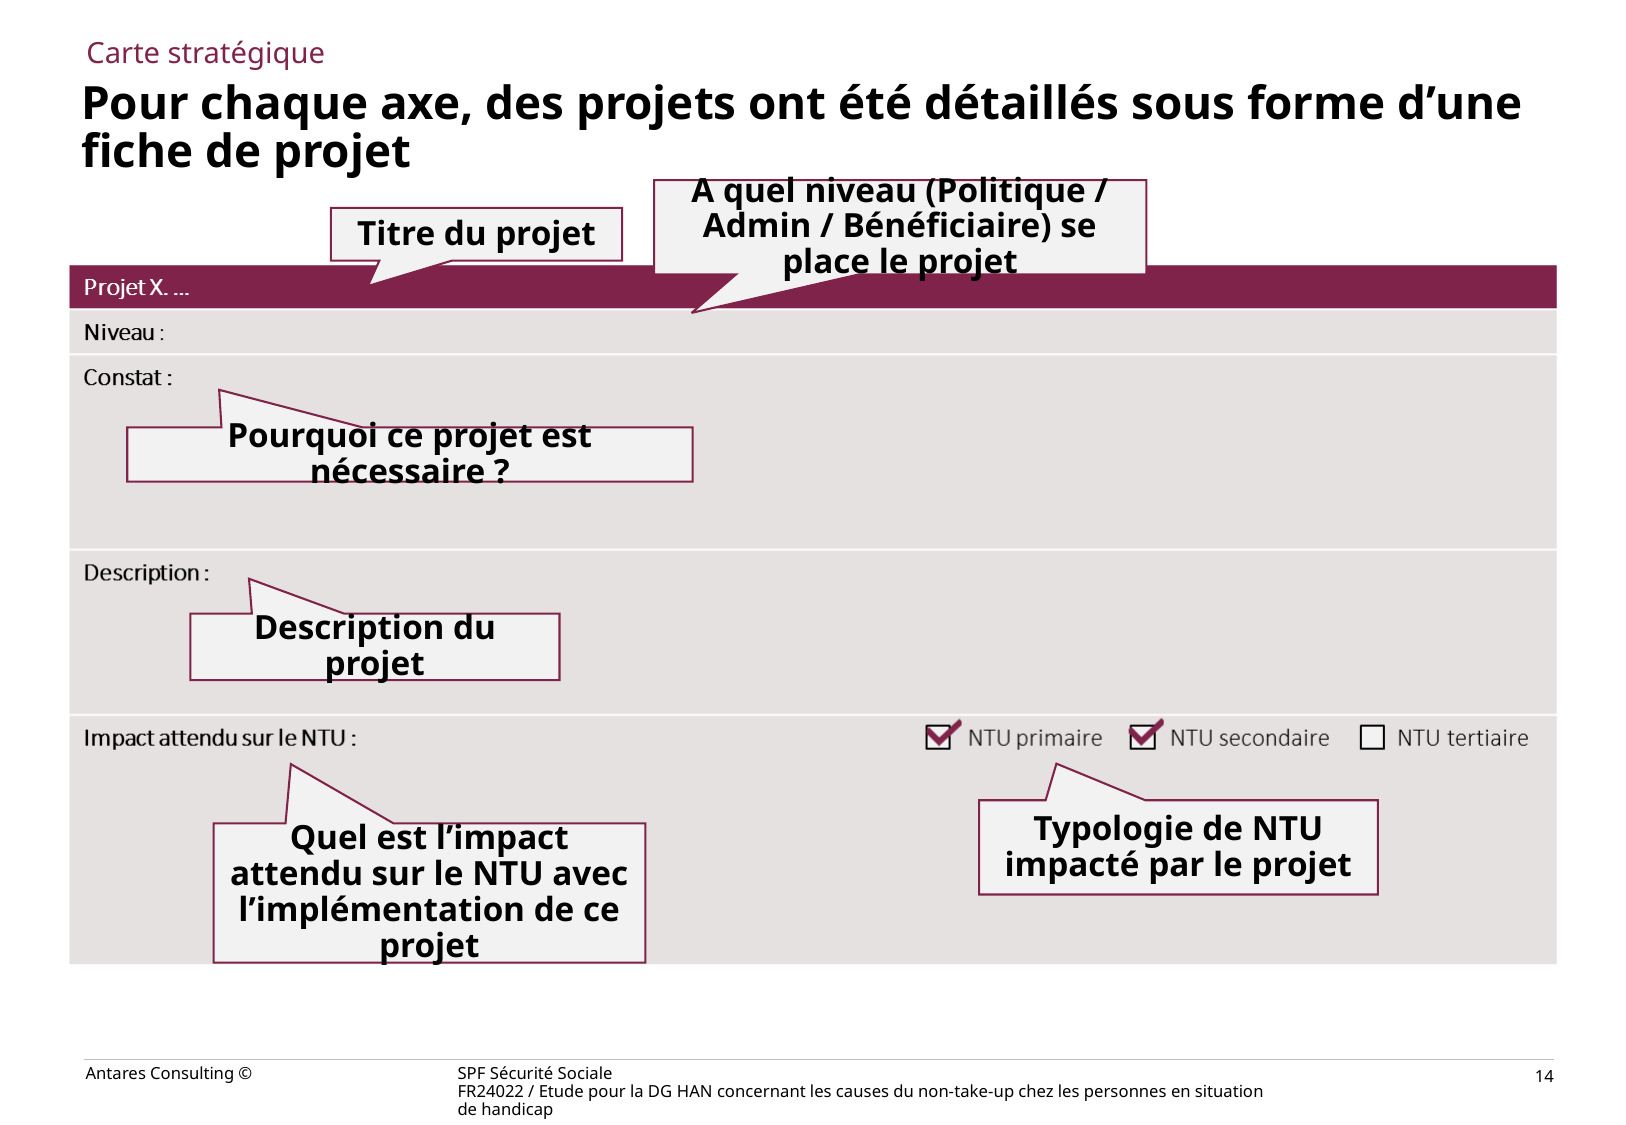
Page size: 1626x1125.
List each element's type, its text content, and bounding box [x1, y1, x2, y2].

picture [67, 263, 1560, 968]
text_box A quel niveau (Politique / Admin / Bénéficiaire) se place le projet [653, 179, 1148, 263]
text_box Carte stratégique [86, 38, 1522, 70]
text_box Titre du projet [329, 206, 624, 263]
title Pour chaque axe, des projets ont été détaillés sous forme d’une fiche de projet [81, 80, 1551, 224]
